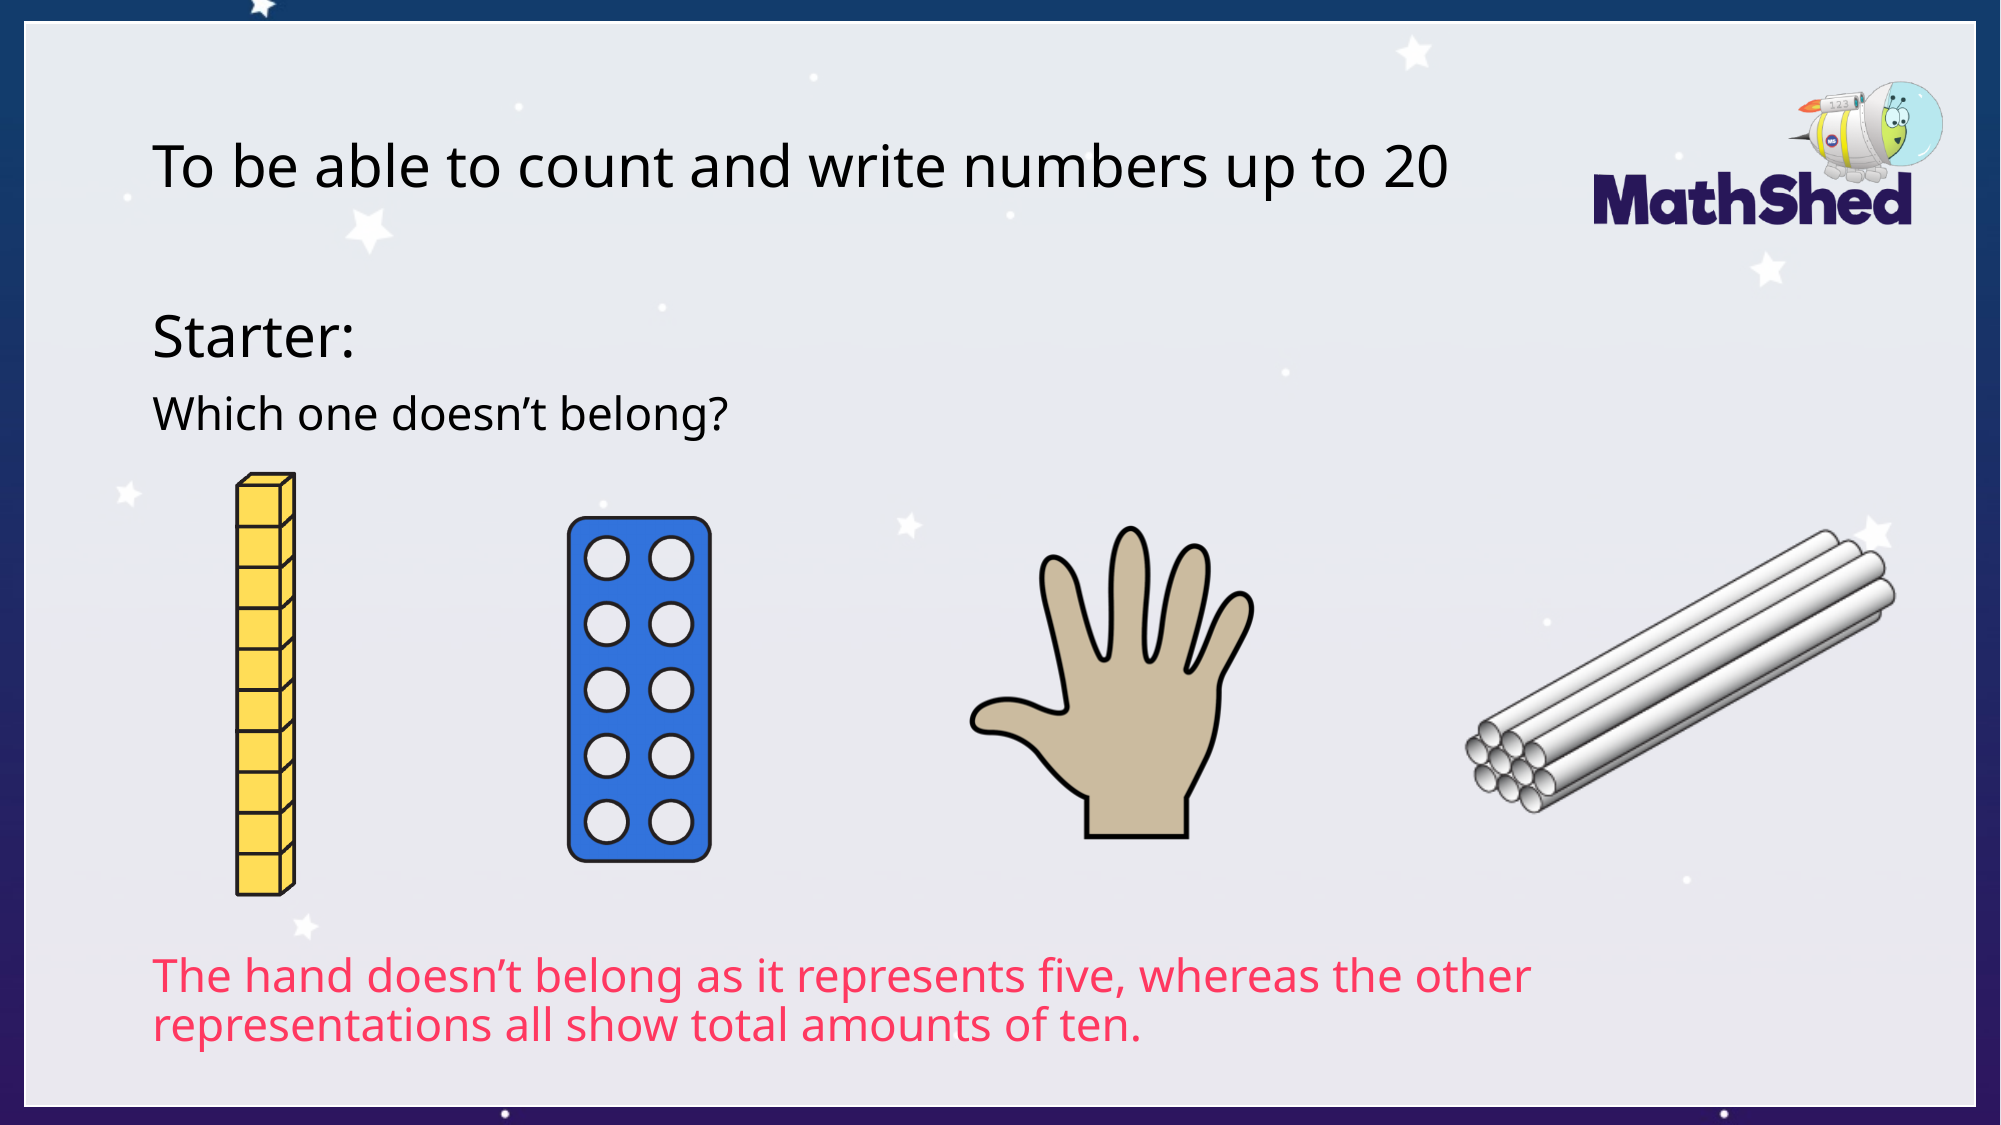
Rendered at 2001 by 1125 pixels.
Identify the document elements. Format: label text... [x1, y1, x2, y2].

picture [0, 0, 2001, 1125]
list Starter: Which one doesn’t belong? The hand doesn’t belong as it represents five, whereas the other representations all show total amounts of ten. [137, 299, 1863, 1014]
title To be able to count and write numbers up to 20 [137, 59, 1578, 278]
